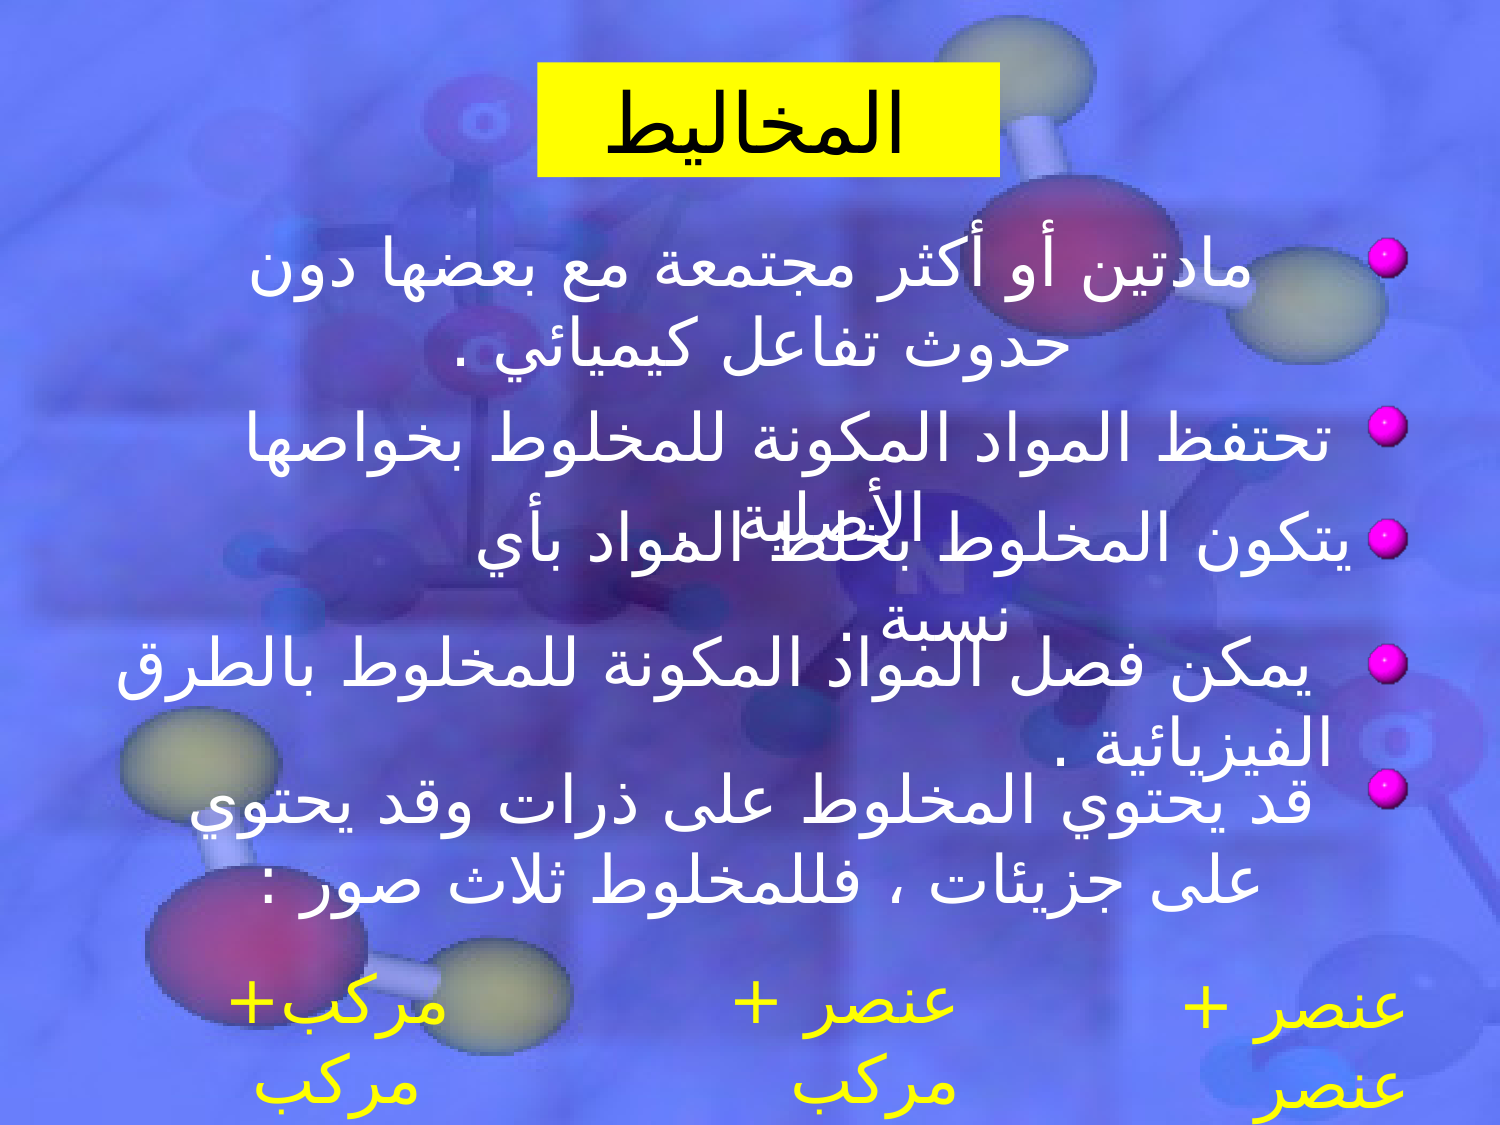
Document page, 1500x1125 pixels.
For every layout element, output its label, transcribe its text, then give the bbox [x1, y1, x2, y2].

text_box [174, 387, 1425, 483]
picture [0, 0, 1500, 1125]
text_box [99, 612, 1425, 708]
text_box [399, 487, 1450, 583]
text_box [137, 749, 1425, 1050]
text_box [137, 212, 1425, 388]
text_box المخاليط [537, 62, 1000, 178]
